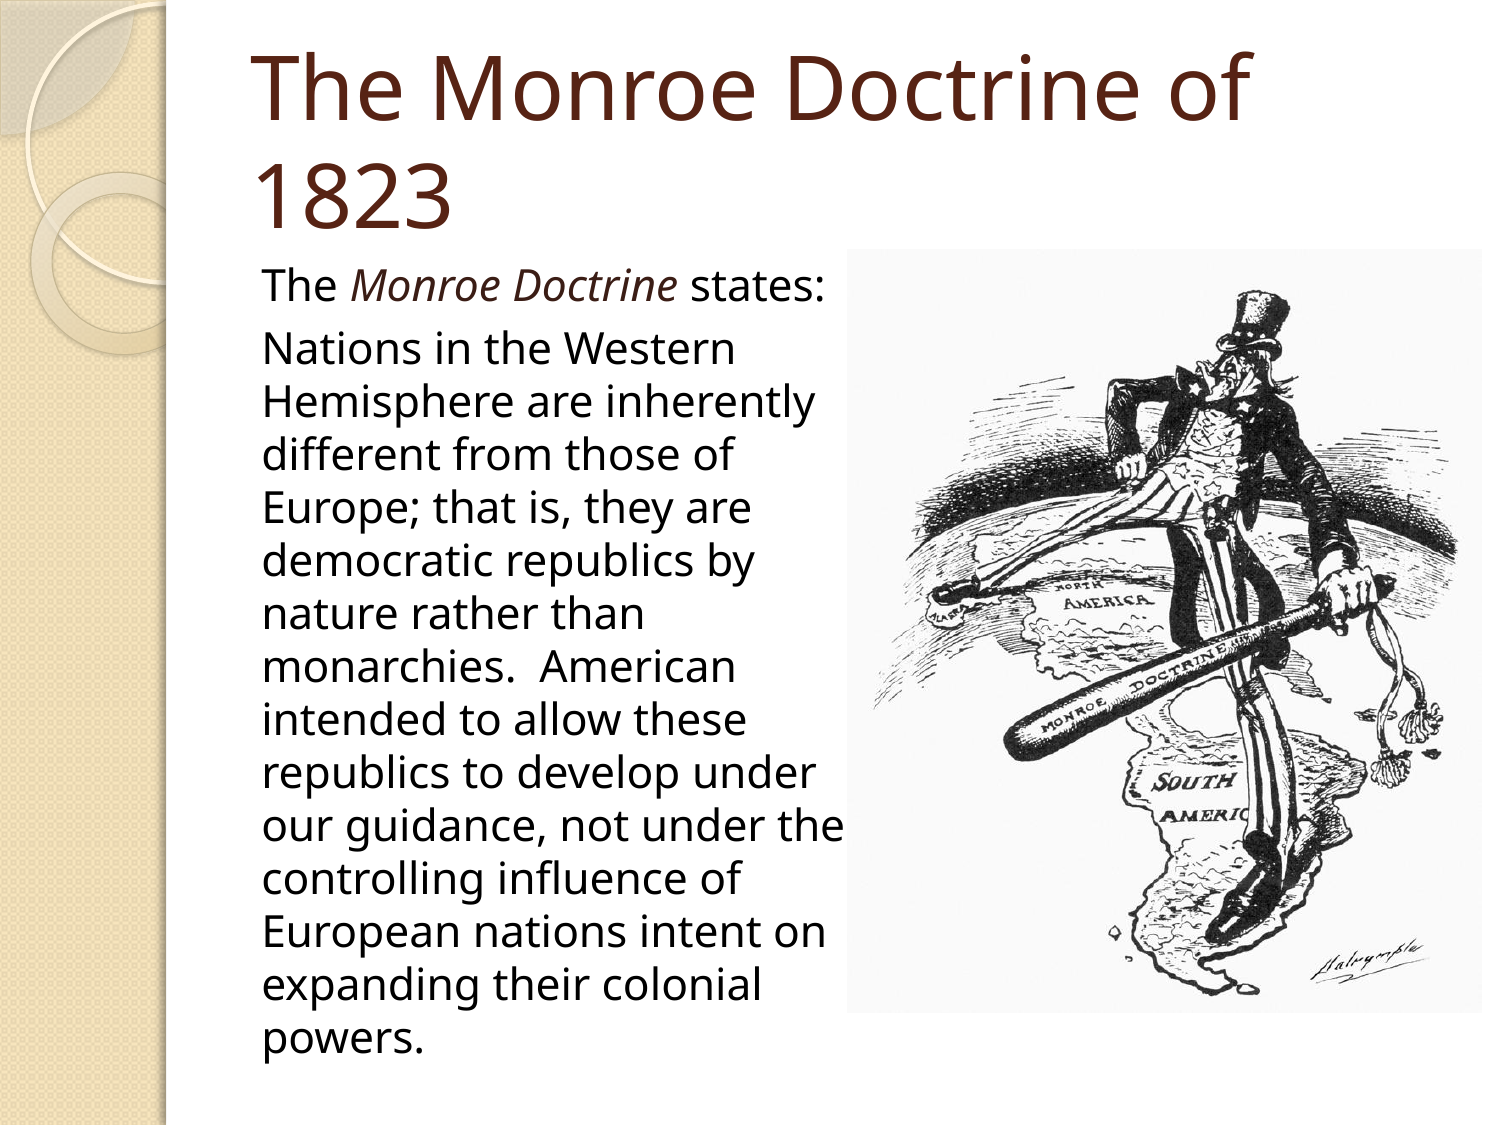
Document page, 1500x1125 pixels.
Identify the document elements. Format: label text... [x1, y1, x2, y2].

list The Monroe Doctrine states: Nations in the Western Hemisphere are inherently different from those of Europe; that is, they are democratic republics by nature rather than monarchies. American intended to allow these republics to develop under our guidance, not under the controlling influence of European nations intent on expanding their colonial powers. [235, 249, 900, 1088]
title The Monroe Doctrine of 1823 [235, 45, 1466, 233]
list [846, 249, 1483, 1013]
